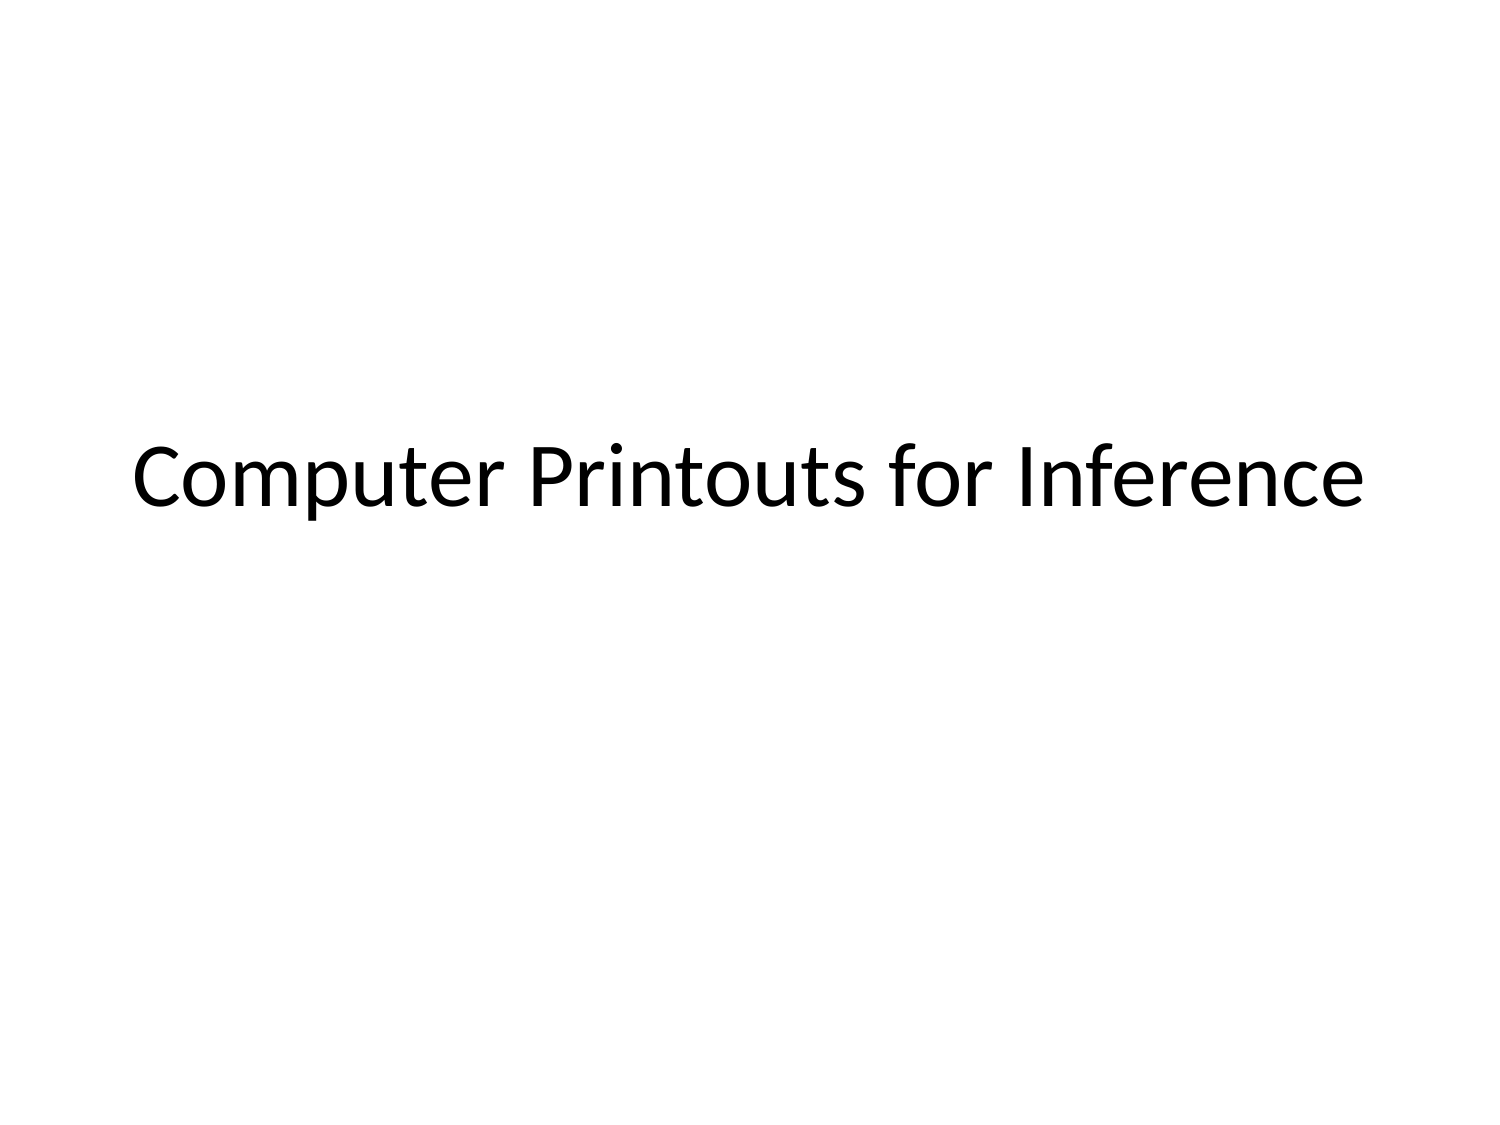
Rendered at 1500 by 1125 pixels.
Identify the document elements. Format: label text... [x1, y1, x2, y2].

title Computer Printouts for Inference [112, 349, 1388, 591]
